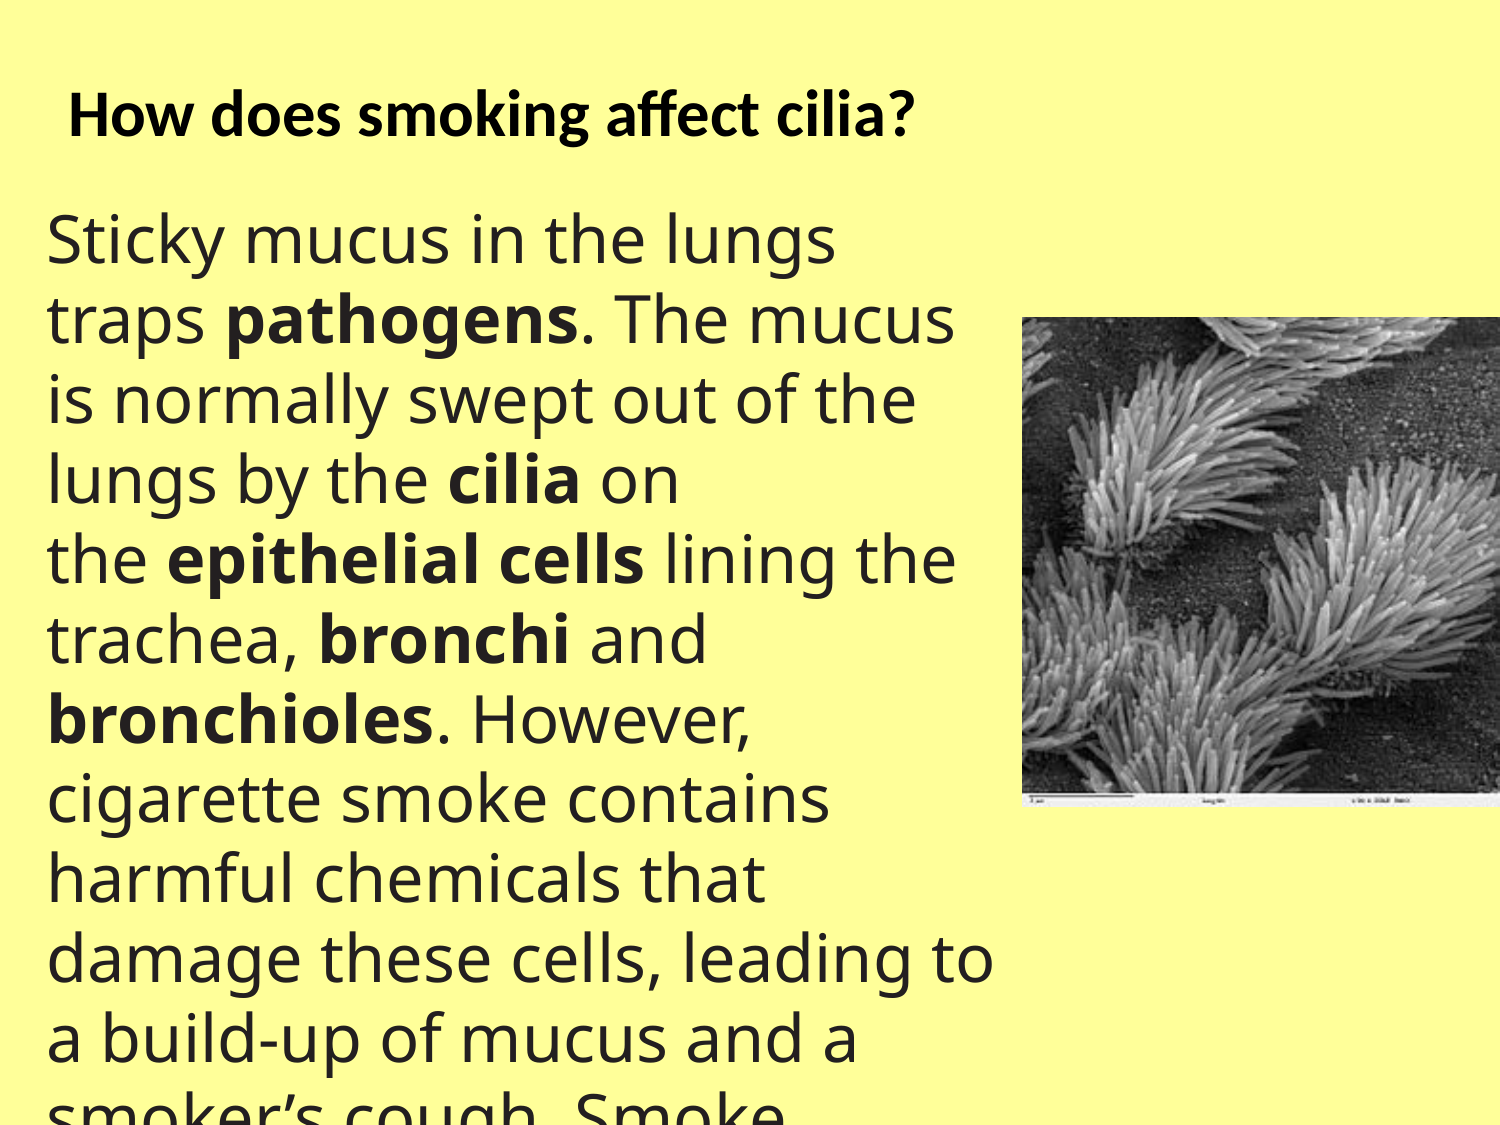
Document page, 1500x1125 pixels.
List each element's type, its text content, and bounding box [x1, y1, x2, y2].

text_box How does smoking affect cilia? [53, 62, 934, 157]
picture [1022, 317, 1500, 808]
text_box Sticky mucus in the lungs traps pathogens. The mucus is normally swept out of the lungs by the cilia on the epithelial cells lining the trachea, bronchi and bronchioles. However, cigarette smoke contains harmful chemicals that damage these cells, leading to a build-up of mucus and a smoker’s cough. Smoke irritates the bronchi, causing bronchitis. [31, 189, 1023, 1125]
